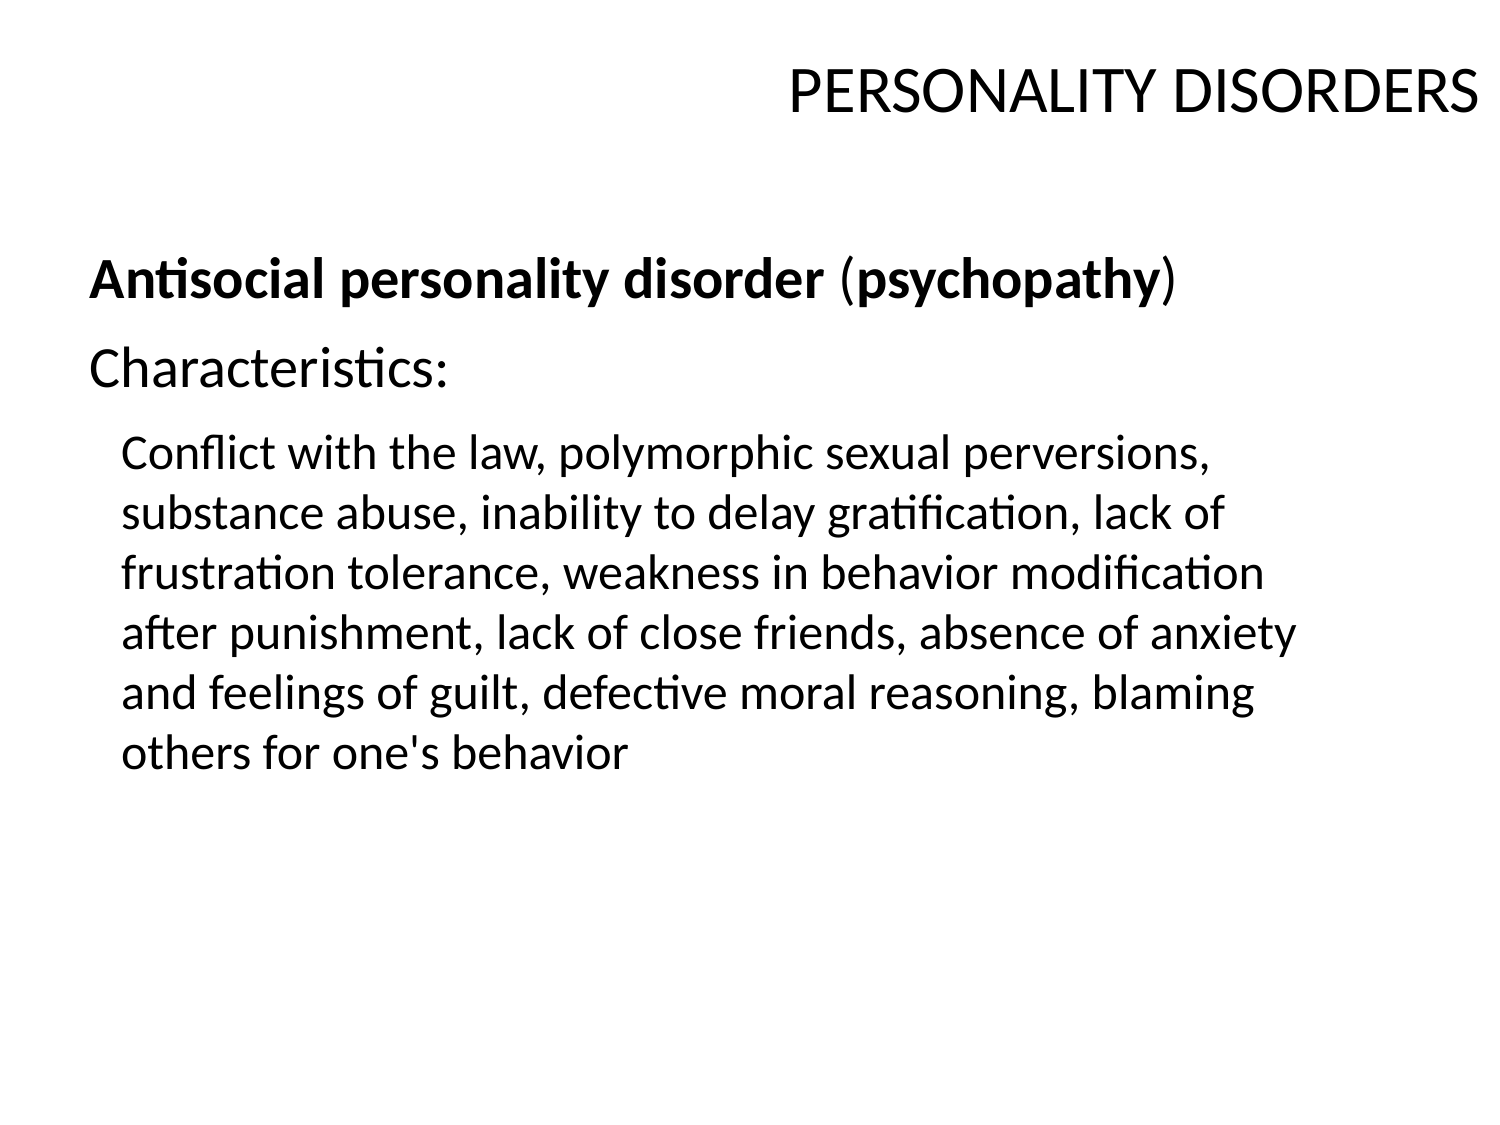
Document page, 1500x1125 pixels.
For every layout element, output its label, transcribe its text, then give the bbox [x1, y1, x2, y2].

text_box Antisocial personality disorder (psychopathy) Characteristics: [0, 243, 1379, 407]
text_box PERSONALITY DISORDERS [145, 0, 1496, 180]
text_box Conflict with the law, polymorphic sexual perversions, substance abuse, inability to delay gratification, lack of frustration tolerance, weakness in behavior modification after punishment, lack of close friends, absence of anxiety and feelings of guilt, defective moral reasoning, blaming others for one's behavior [106, 412, 1320, 788]
